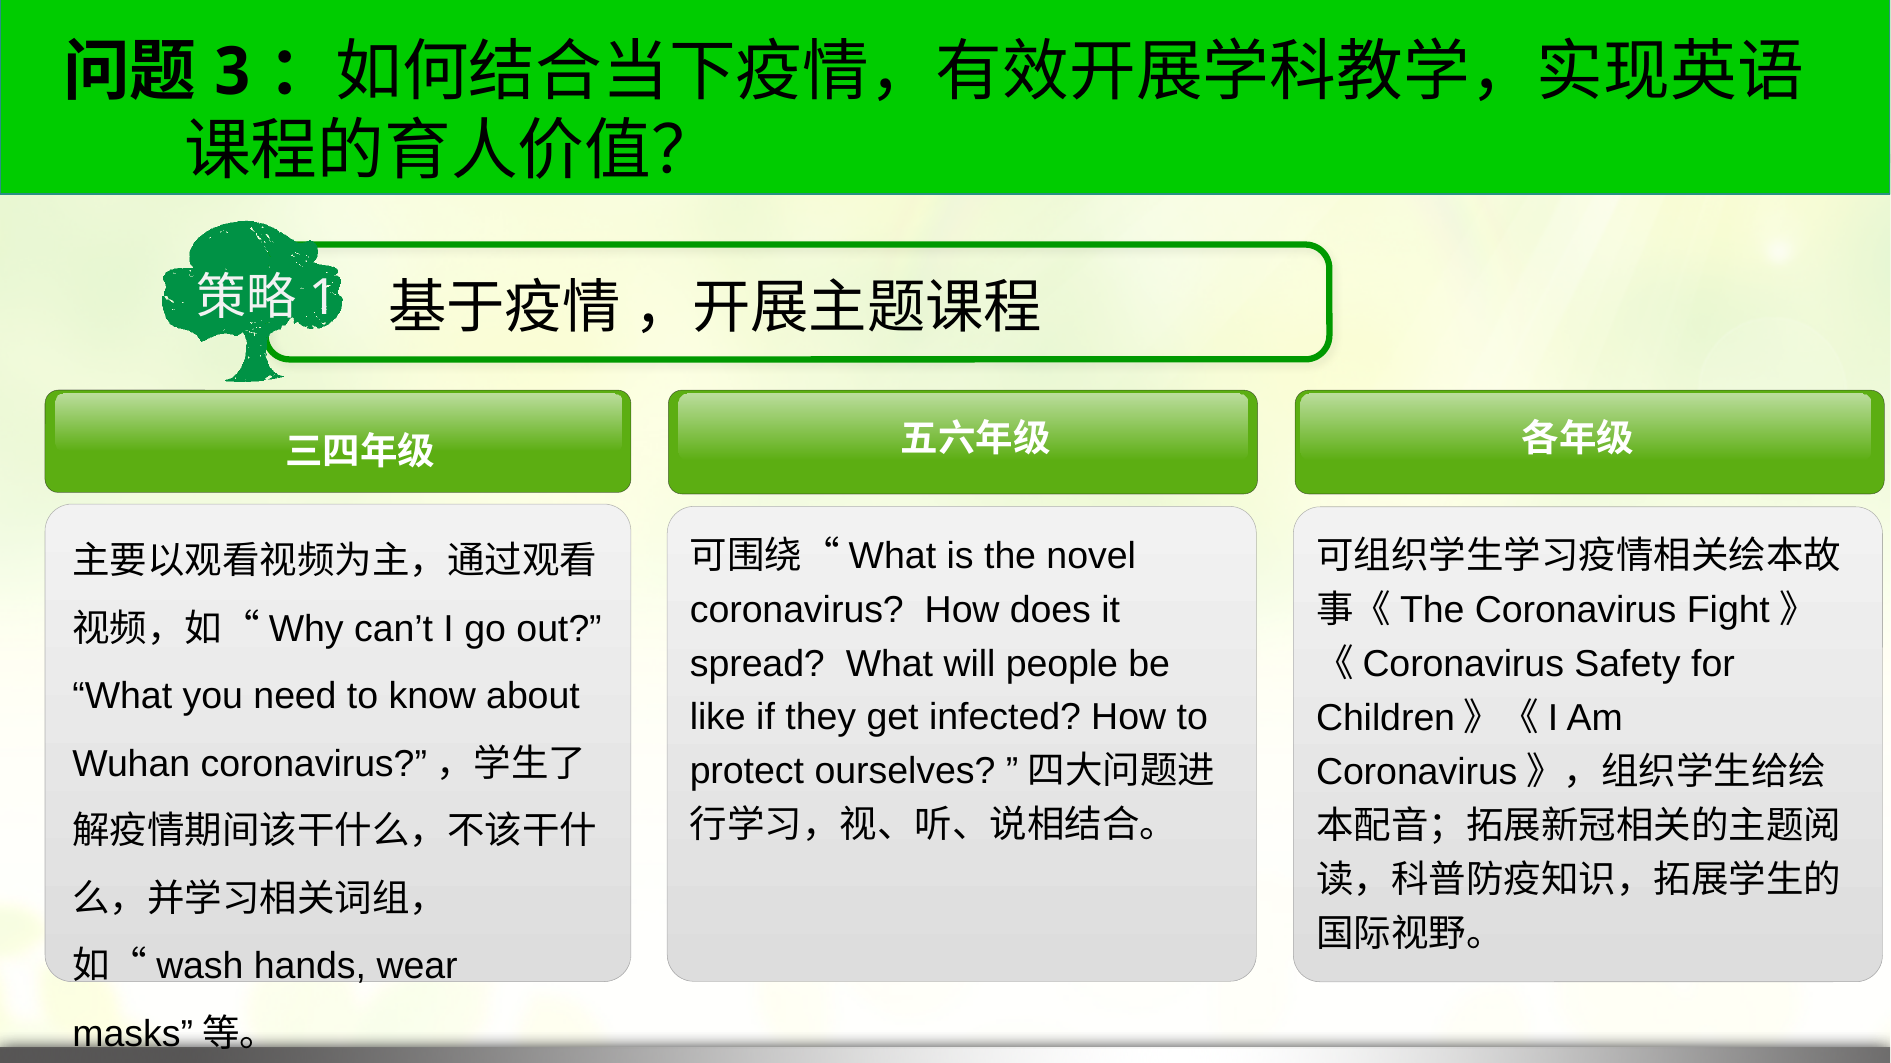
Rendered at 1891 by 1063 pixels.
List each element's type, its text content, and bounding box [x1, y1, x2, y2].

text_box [157, 219, 1346, 392]
text_box 问题3：如何结合当下疫情，有效开展学科教学，实现英语 课程的育人价值？ [48, 19, 1819, 195]
picture [0, 195, 1891, 1063]
text_box 可组织学生学习疫情相关绘本故事《The Coronavirus Fight》《Coronavirus Safety for Children》《I Am Coronavirus》，组织学生给绘本配音；拓展新冠相关的主题阅读，科普防疫知识，拓展学生的国际视野。 [1293, 506, 1883, 982]
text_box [44, 390, 633, 982]
text_box [1300, 394, 1871, 460]
text_box 各年级 [1272, 406, 1833, 467]
text_box 主要以观看视频为主，通过观看视频，如“Why can’t I go out?” “What you need to know about Wuhan coronavirus?”，学生了解疫情期间该干什么，不该干什么，并学习相关词组，如“wash hands, wear masks”等。 [57, 982, 621, 1062]
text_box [667, 390, 1258, 982]
text_box [0, 0, 1891, 195]
text_box [1295, 390, 1885, 494]
